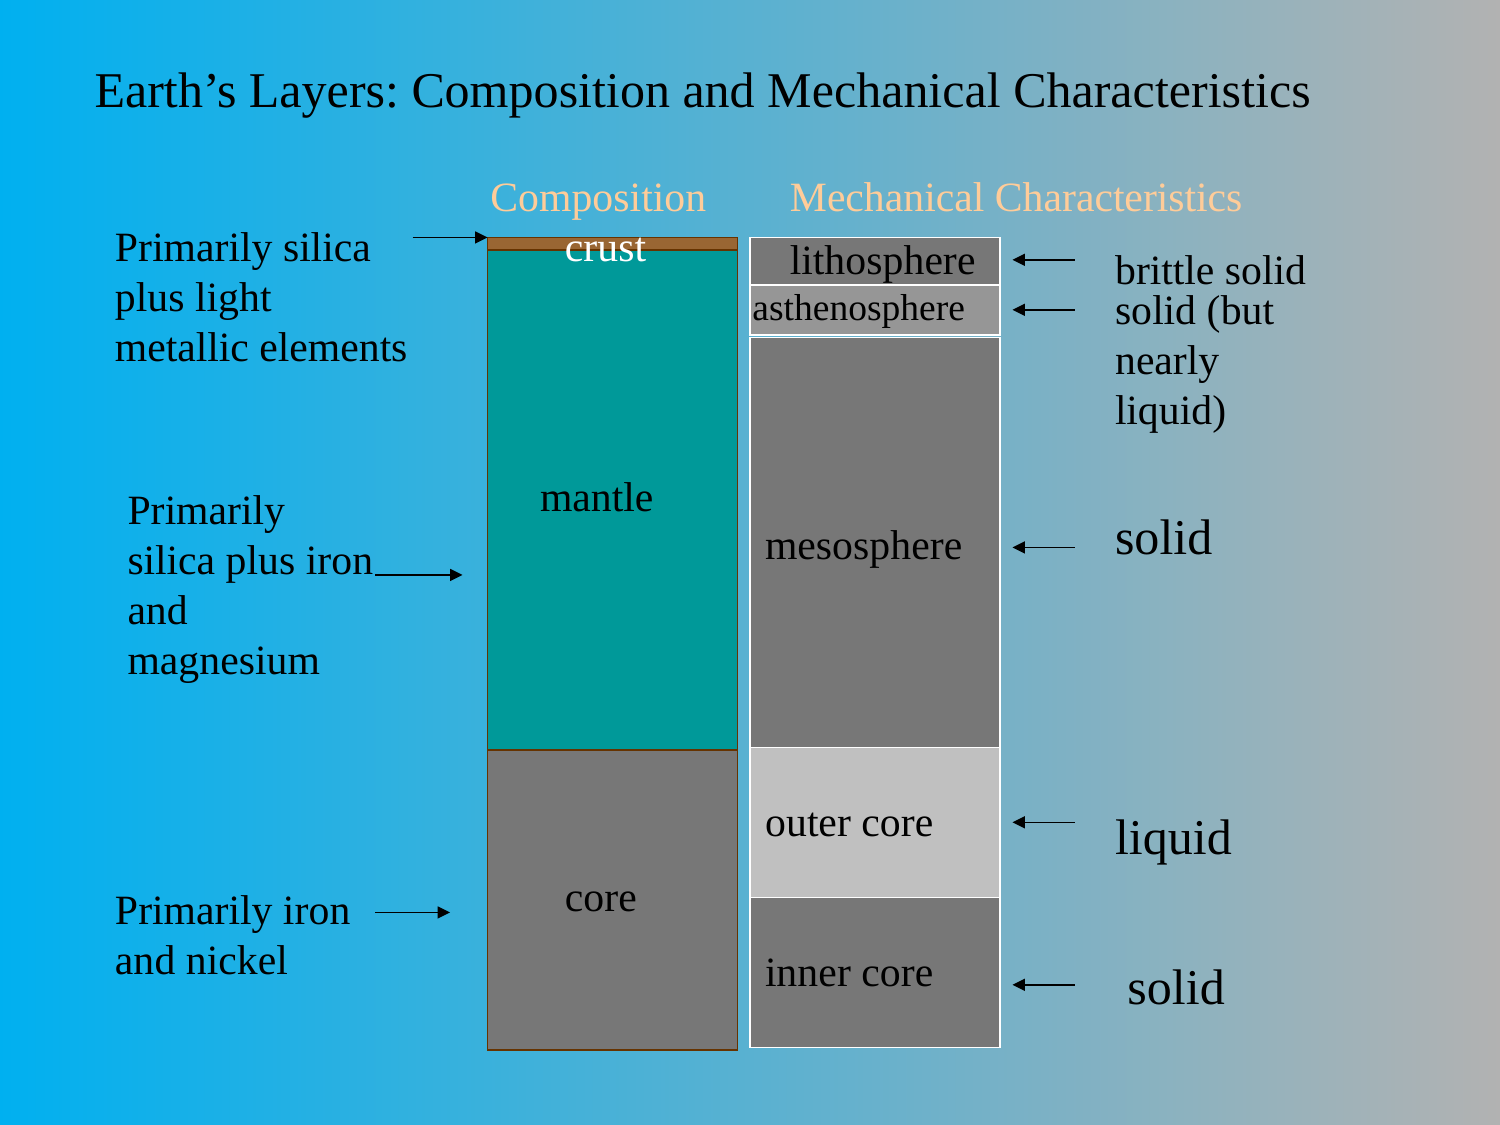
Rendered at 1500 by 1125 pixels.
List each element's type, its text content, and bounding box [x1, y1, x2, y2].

text_box core [549, 862, 653, 928]
text_box [662, 237, 738, 250]
text_box inner core [749, 937, 950, 1003]
text_box [750, 897, 1000, 1048]
text_box [487, 749, 738, 1050]
text_box outer core [749, 787, 950, 853]
text_box solid (but nearly liquid) [1100, 275, 1375, 441]
text_box crust [549, 228, 662, 278]
text_box solid [1112, 947, 1246, 1023]
text_box mantle [525, 462, 670, 528]
text_box brittle solid [1100, 234, 1330, 275]
text_box mesosphere [749, 509, 979, 575]
text_box Earth’s Layers: Composition and Mechanical Characteristics [79, 49, 1336, 125]
text_box [487, 237, 549, 250]
text_box Primarily iron and nickel [99, 874, 374, 990]
text_box [750, 337, 1000, 747]
text_box Primarily silica plus iron and magnesium [112, 474, 391, 690]
text_box Primarily silica plus light metallic elements [99, 212, 425, 378]
text_box [750, 747, 1000, 897]
text_box lithosphere [774, 228, 1009, 274]
text_box asthenosphere [737, 274, 1016, 335]
text_box Composition [475, 162, 723, 228]
text_box Mechanical Characteristics [774, 162, 1261, 228]
text_box [750, 237, 774, 274]
text_box liquid [1099, 797, 1248, 873]
text_box solid [1100, 497, 1254, 573]
text_box [487, 250, 738, 749]
